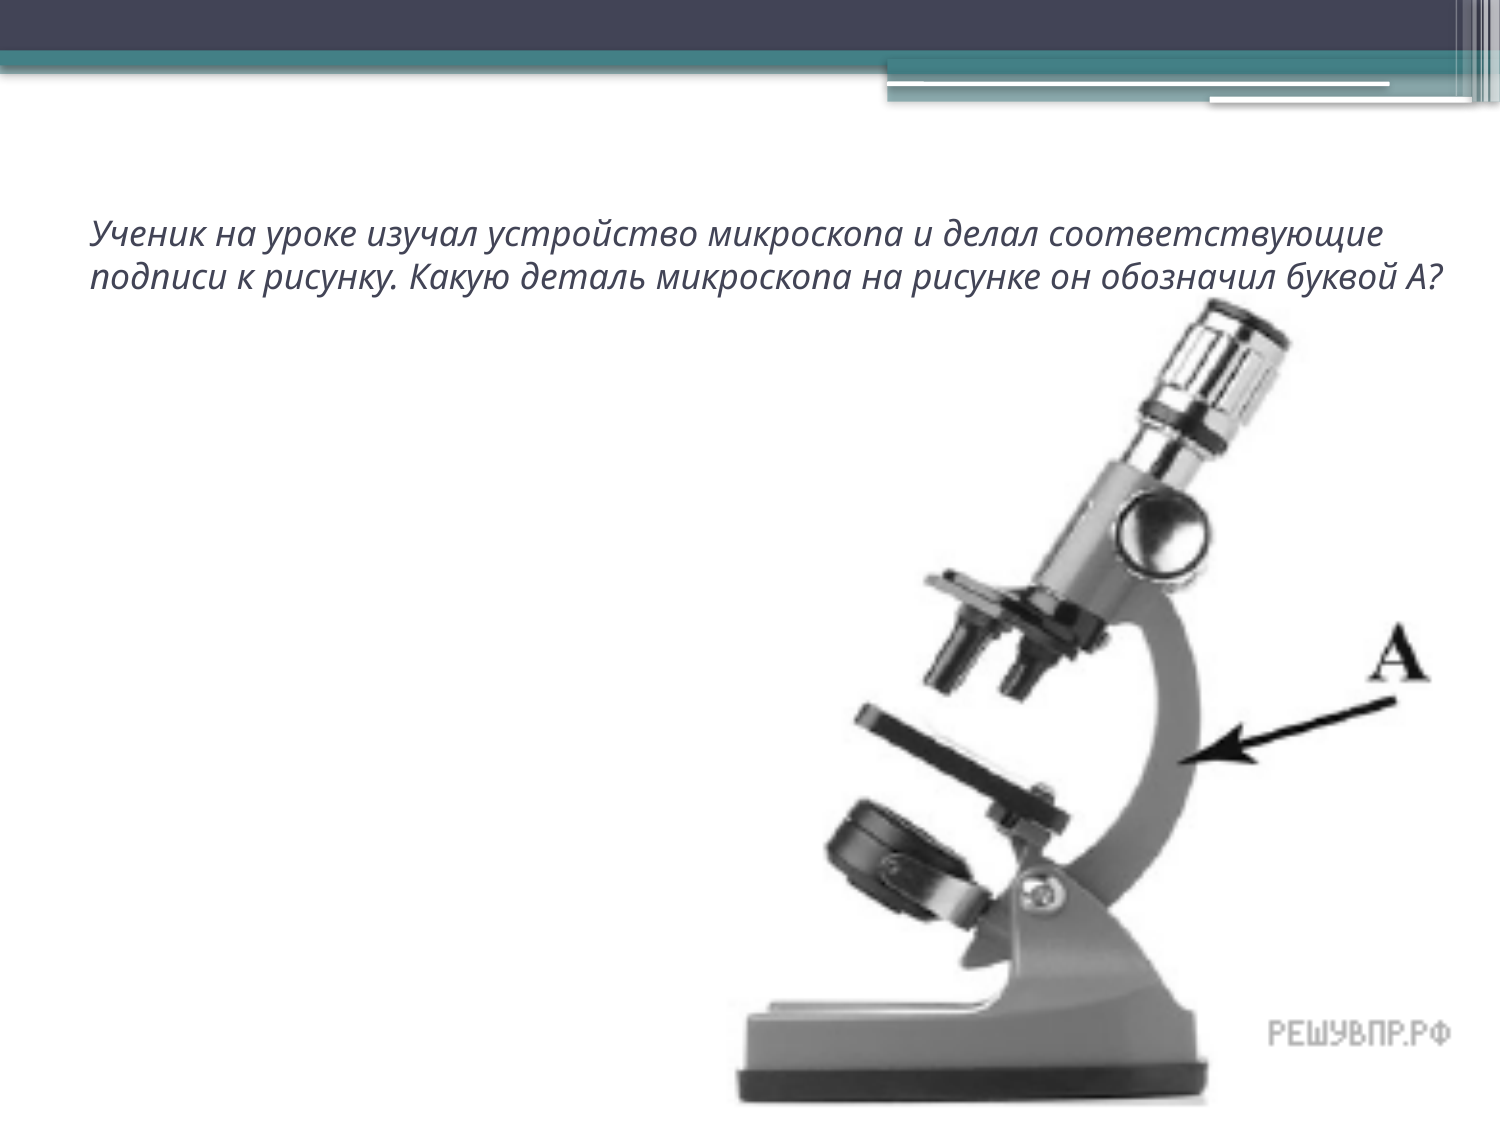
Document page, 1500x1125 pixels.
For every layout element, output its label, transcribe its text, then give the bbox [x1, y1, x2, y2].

picture [714, 278, 1459, 1125]
title Ученик на уроке изучал устройство микроскопа и делал соответствующие подписи к рисунку. Какую деталь микроскопа на рисунке он обозначил буквой А? [75, 187, 1459, 363]
